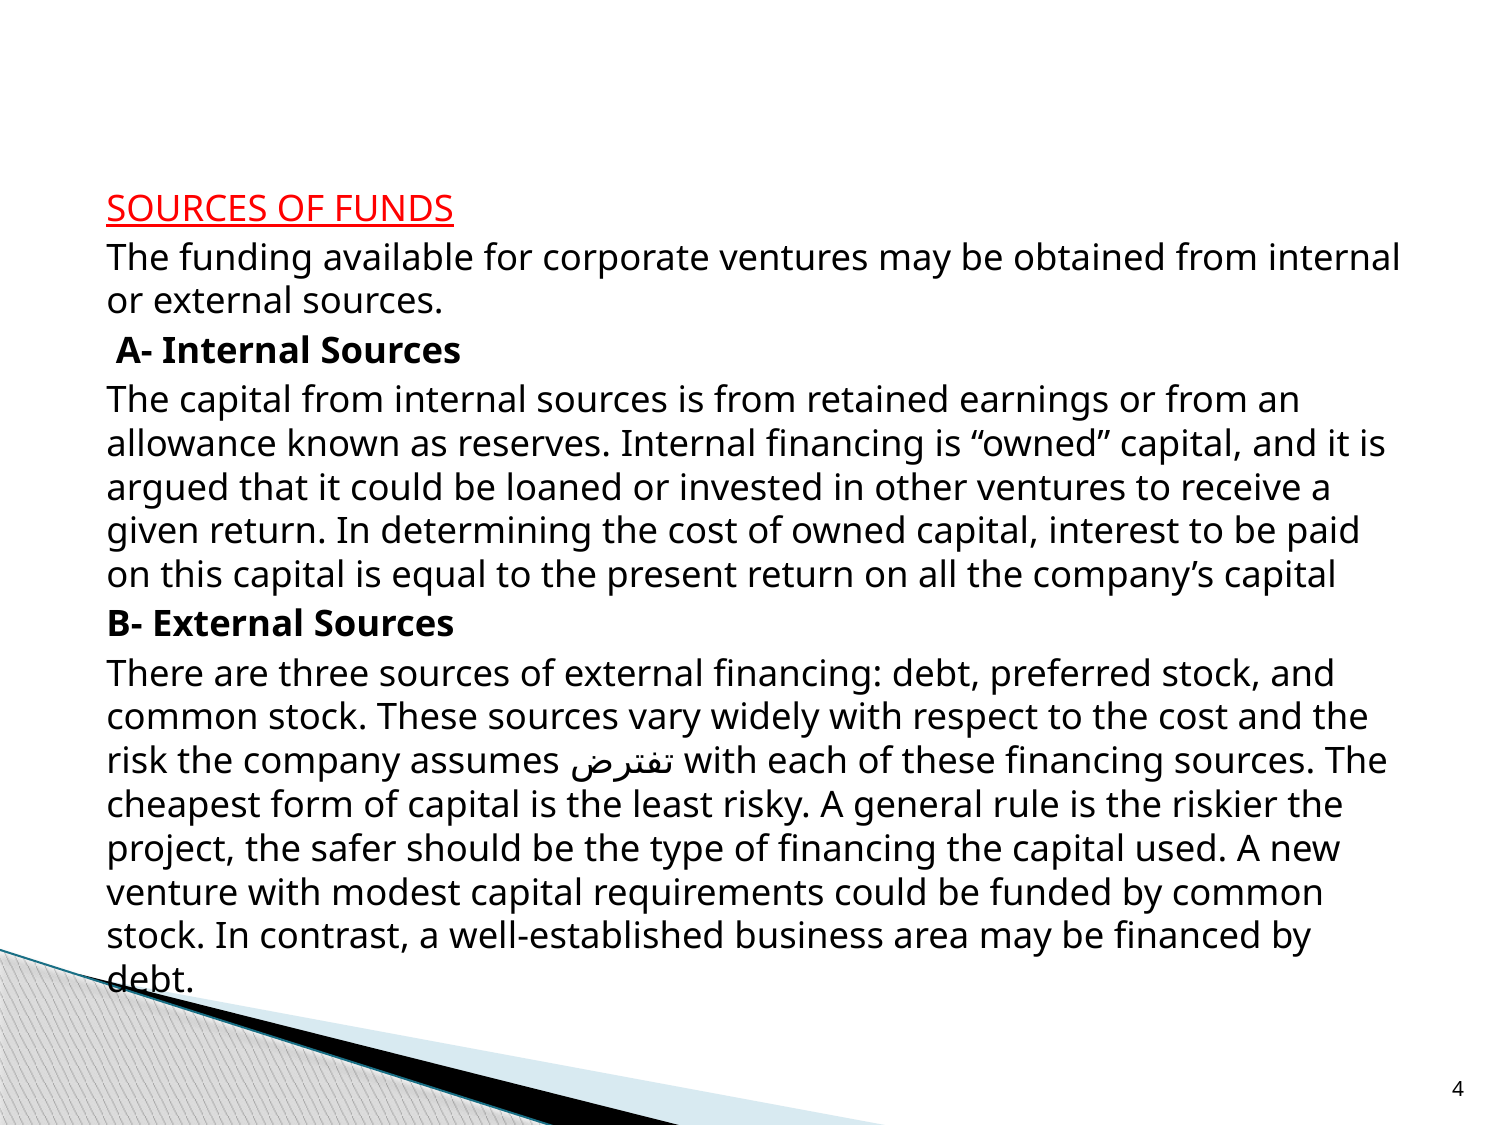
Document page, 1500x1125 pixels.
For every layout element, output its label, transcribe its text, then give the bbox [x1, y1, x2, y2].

slide_number 4 [1418, 1051, 1479, 1112]
list SOURCES OF FUNDS The funding available for corporate ventures may be obtained from internal or external sources. A- Internal Sources The capital from internal sources is from retained earnings or from an allowance known as reserves. Internal financing is “owned” capital, and it is argued that it could be loaned or invested in other ventures to receive a given return. In determining the cost of owned capital, interest to be paid on this capital is equal to the present return on all the company’s capital B- External Sources There are three sources of external financing: debt, preferred stock, and common stock. These sources vary widely with respect to the cost and the risk the company assumes تفترض with each of these financing sources. The cheapest form of capital is the least risky. A general rule is the riskier the project, the safer should be the type of financing the capital used. A new venture with modest capital requirements could be funded by common stock. In contrast, a well-established business area may be financed by debt. [75, 177, 1425, 1025]
